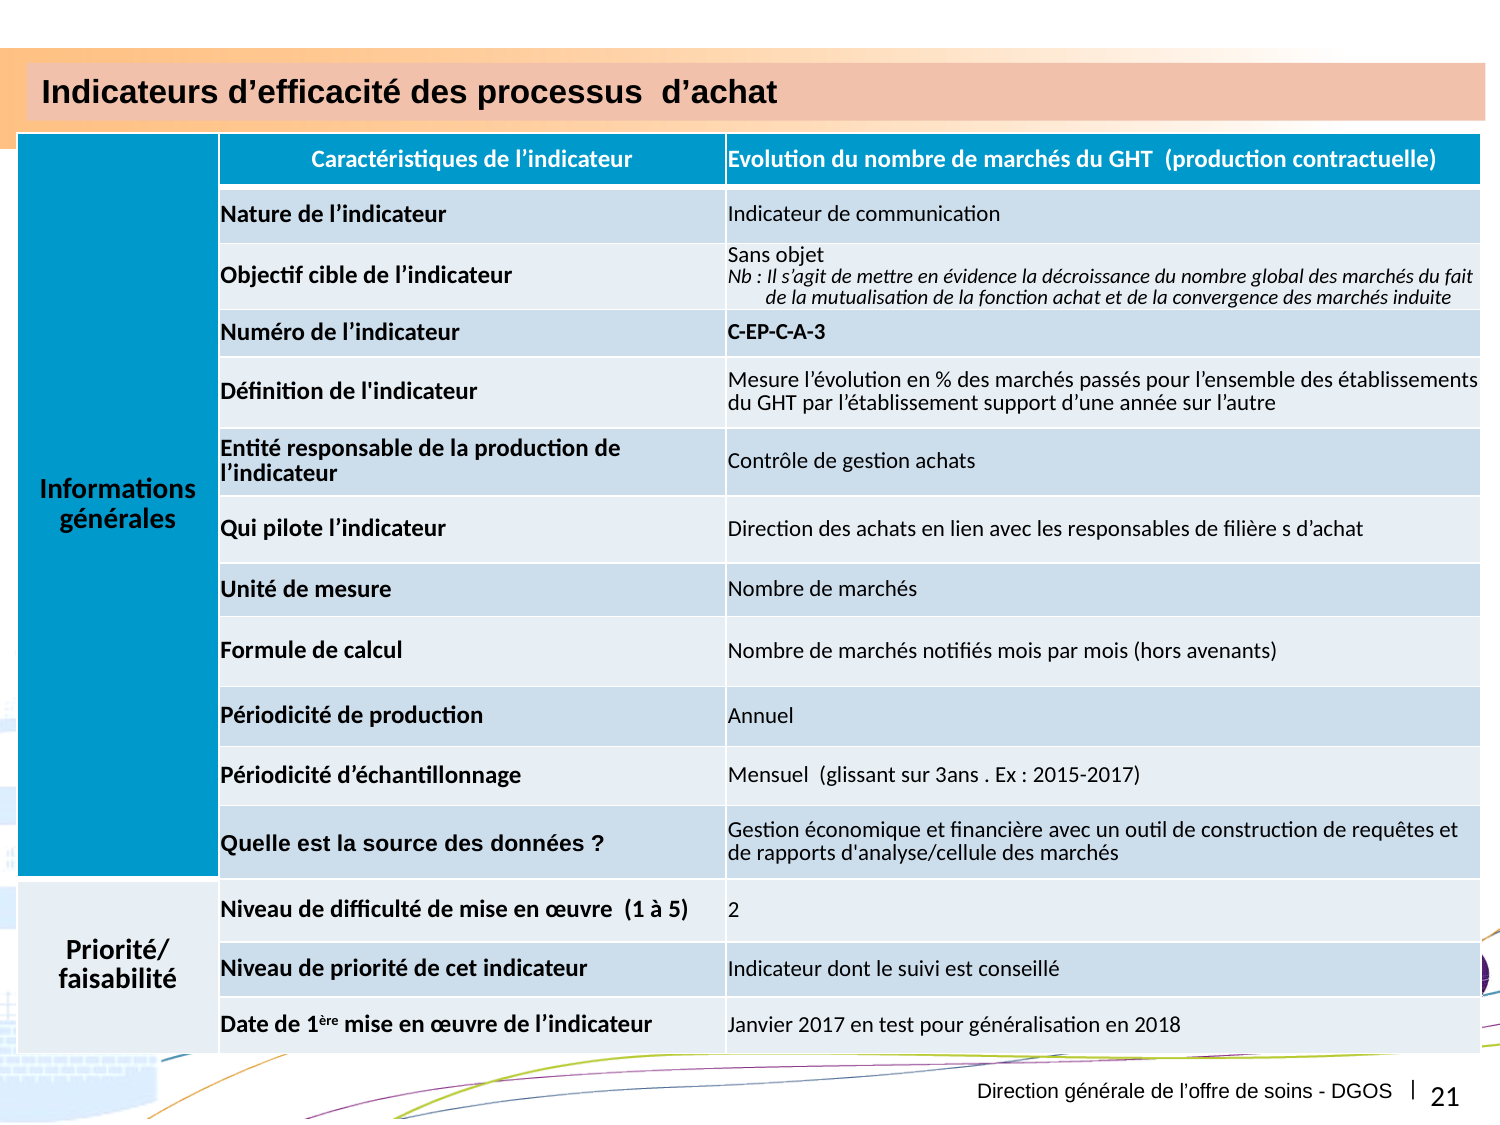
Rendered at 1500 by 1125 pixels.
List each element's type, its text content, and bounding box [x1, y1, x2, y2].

table_header Informations générales [18, 134, 218, 876]
table_cell Entité responsable de la production de l’indicateur [220, 429, 725, 495]
table_cell Nature de l’indicateur [220, 190, 725, 243]
table_cell Contrôle de gestion achats [727, 429, 1480, 495]
table_cell Priorité/ faisabilité [18, 882, 218, 1053]
table_cell Janvier 2017 en test pour généralisation en 2018 [727, 998, 1480, 1053]
table_cell Nombre de marchés notifiés mois par mois (hors avenants) [727, 617, 1480, 686]
table_cell Niveau de difficulté de mise en œuvre (1 à 5) [220, 880, 725, 941]
slide_number 21 [1430, 1077, 1463, 1103]
text_box Indicateurs d’efficacité des processus d’achat [26, 62, 1486, 121]
table_header Evolution du nombre de marchés du GHT (production contractuelle) [727, 134, 1480, 184]
table_cell Unité de mesure [220, 564, 725, 616]
table_cell Indicateur de communication [727, 190, 1480, 243]
table_cell Annuel [727, 687, 1480, 746]
picture [164, 827, 1500, 1119]
table_cell Objectif cible de l’indicateur [220, 244, 725, 309]
table_cell Qui pilote l’indicateur [220, 497, 725, 562]
table_cell Quelle est la source des données ? [220, 806, 725, 878]
table_header Caractéristiques de l’indicateur [220, 134, 725, 184]
table_cell Mesure l’évolution en % des marchés passés pour l’ensemble des établissements du GHT par l’établissement support d’une année sur l’autre [727, 358, 1480, 427]
table_cell Date de 1ère mise en œuvre de l’indicateur [220, 998, 725, 1053]
table_cell Nombre de marchés [727, 564, 1480, 616]
table_cell Mensuel (glissant sur 3ans . Ex : 2015-2017) [727, 747, 1480, 805]
table_cell Gestion économique et financière avec un outil de construction de requêtes et de rapports d'analyse/cellule des marchés [727, 806, 1480, 878]
table_cell Périodicité de production [220, 687, 725, 746]
table_cell Sans objet Nb : Il s’agit de mettre en évidence la décroissance du nombre global des marchés du fait de la mutualisation de la fonction achat et de la convergence des marchés induite [727, 244, 1480, 309]
table_cell Indicateur dont le suivi est conseillé [727, 943, 1480, 996]
table_cell Direction des achats en lien avec les responsables de filière s d’achat [727, 497, 1480, 562]
table_cell 2 [727, 880, 1480, 941]
table_cell Définition de l'indicateur [220, 358, 725, 427]
table_cell C-EP-C-A-3 [727, 310, 1480, 356]
table_cell Niveau de priorité de cet indicateur [220, 943, 725, 996]
table_cell Périodicité d’échantillonnage [220, 747, 725, 805]
table_cell Numéro de l’indicateur [220, 310, 725, 356]
table_cell Formule de calcul [220, 617, 725, 686]
